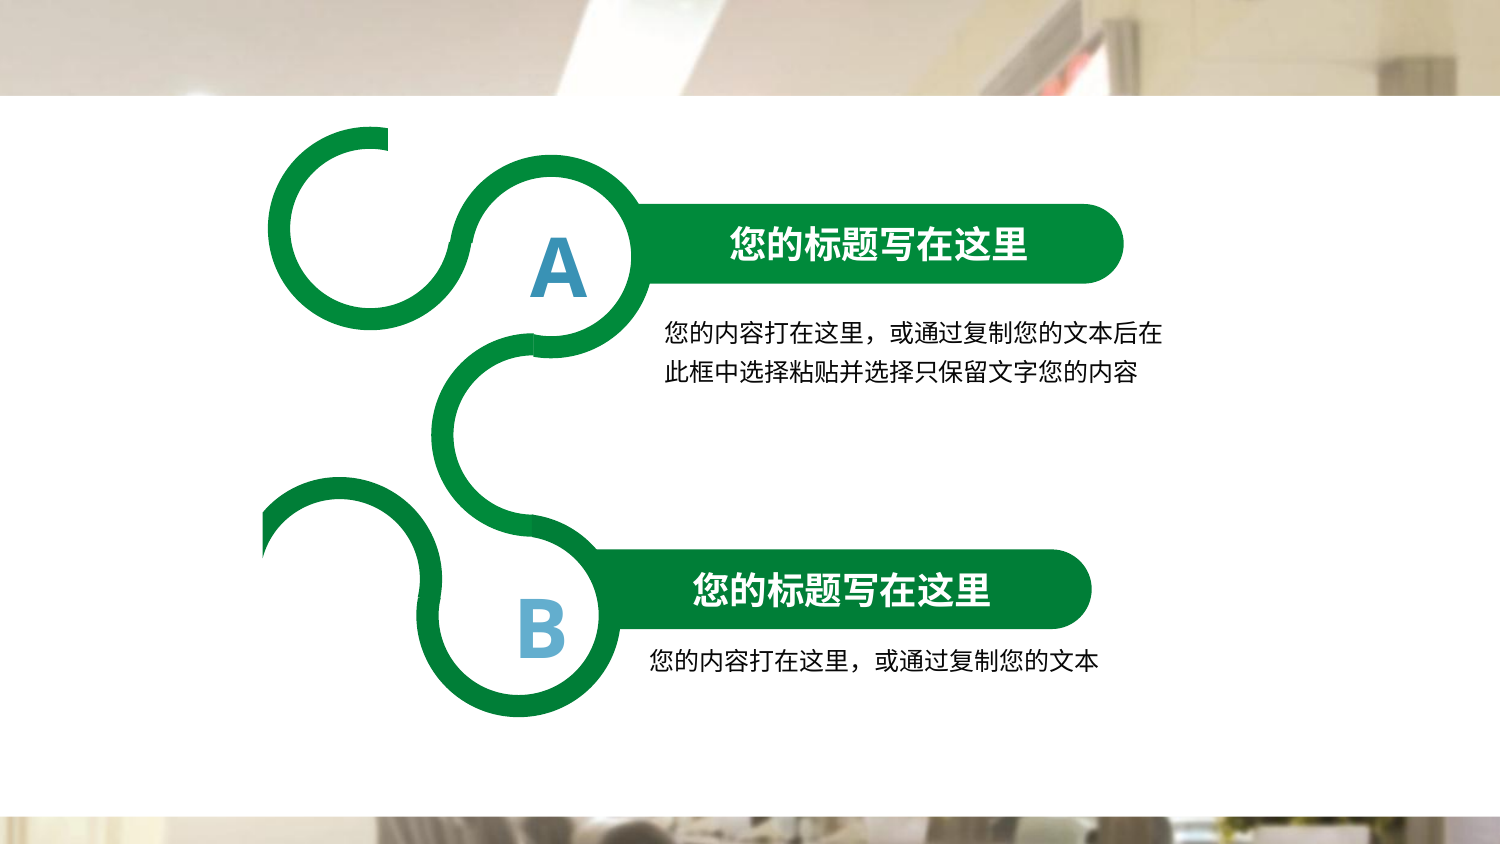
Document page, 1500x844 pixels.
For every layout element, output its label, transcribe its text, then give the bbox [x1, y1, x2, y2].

text_box [450, 154, 650, 359]
text_box [431, 333, 534, 537]
text_box [416, 514, 620, 718]
text_box 您的标题写在这里 [634, 203, 1124, 284]
text_box 您的内容打在这里，或通过复制您的文本后在此框中选择粘贴并选择只保留文字您的内容 [649, 301, 1198, 395]
text_box 您的标题写在这里 [593, 549, 1092, 630]
text_box B [498, 568, 573, 683]
picture [0, 817, 1500, 844]
text_box [267, 126, 472, 331]
picture [0, 0, 1500, 95]
text_box [262, 477, 443, 603]
text_box 您的内容打在这里，或通过复制您的文本 [634, 629, 1224, 683]
text_box A [515, 206, 591, 322]
